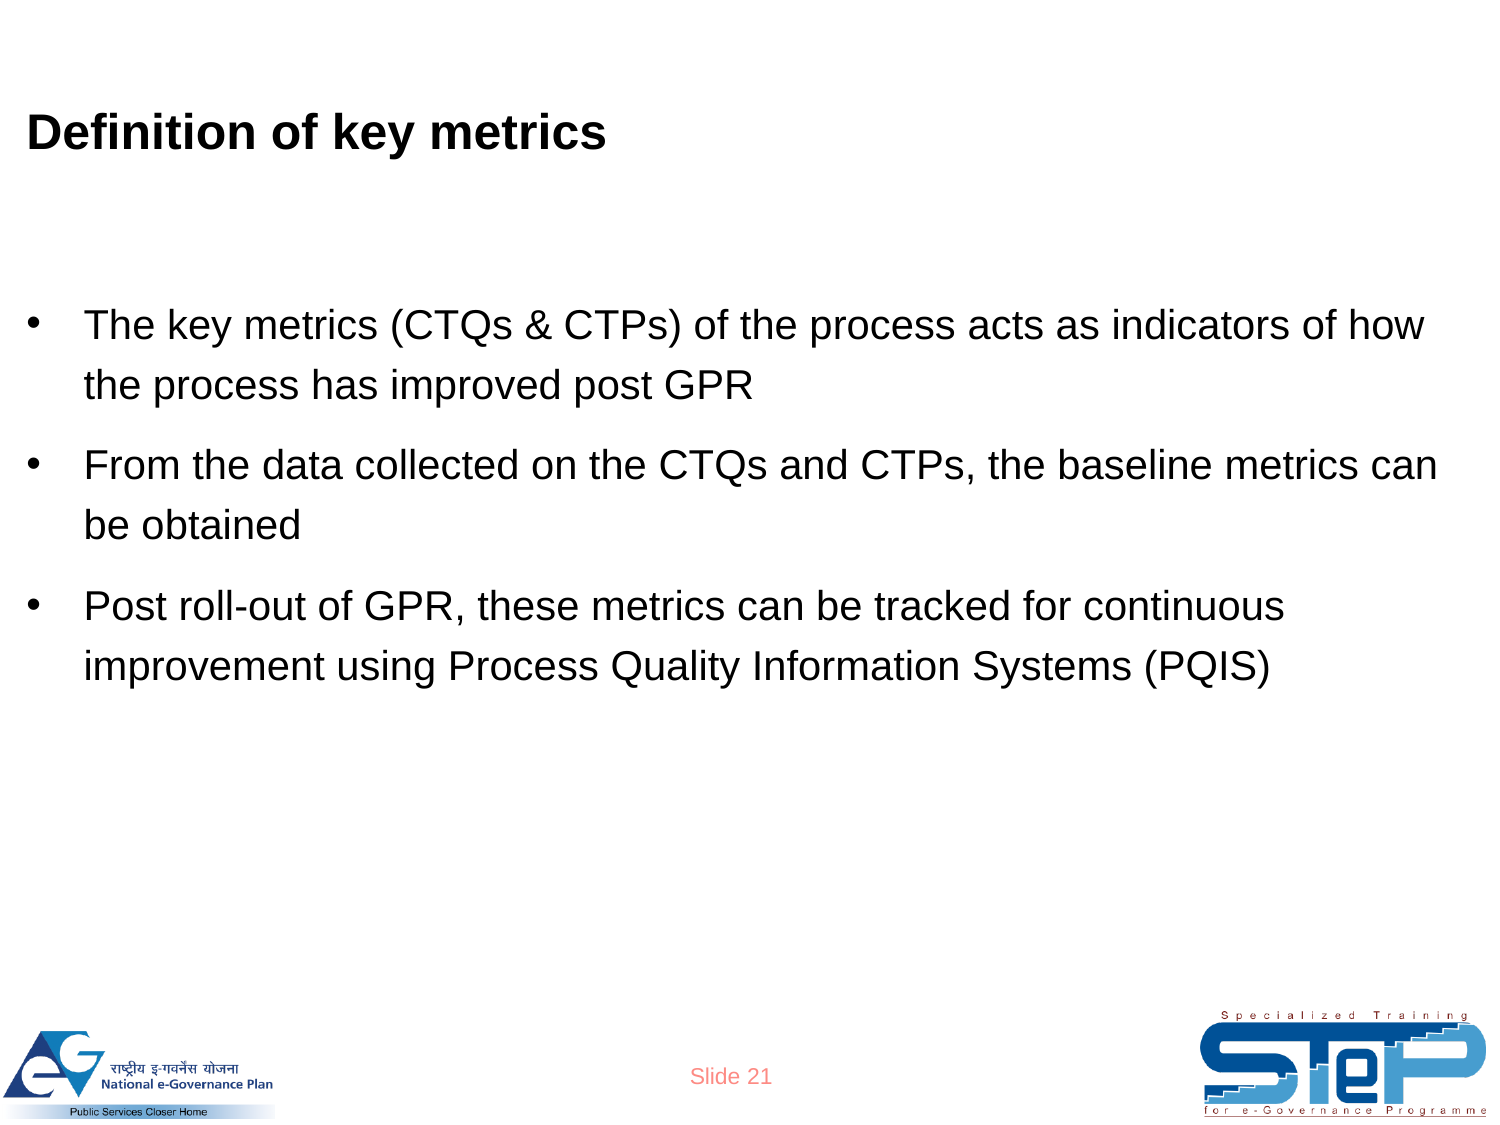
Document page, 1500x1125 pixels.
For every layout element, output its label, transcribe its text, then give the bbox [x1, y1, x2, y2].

picture [1200, 1011, 1486, 1117]
title Definition of key metrics [26, 99, 1472, 224]
list The key metrics (CTQs & CTPs) of the process acts as indicators of how the process has improved post GPR From the data collected on the CTQs and CTPs, the baseline metrics can be obtained Post roll-out of GPR, these metrics can be tracked for continuous improvement using Process Quality Information Systems (PQIS) [26, 287, 1474, 999]
picture [2, 1031, 275, 1119]
